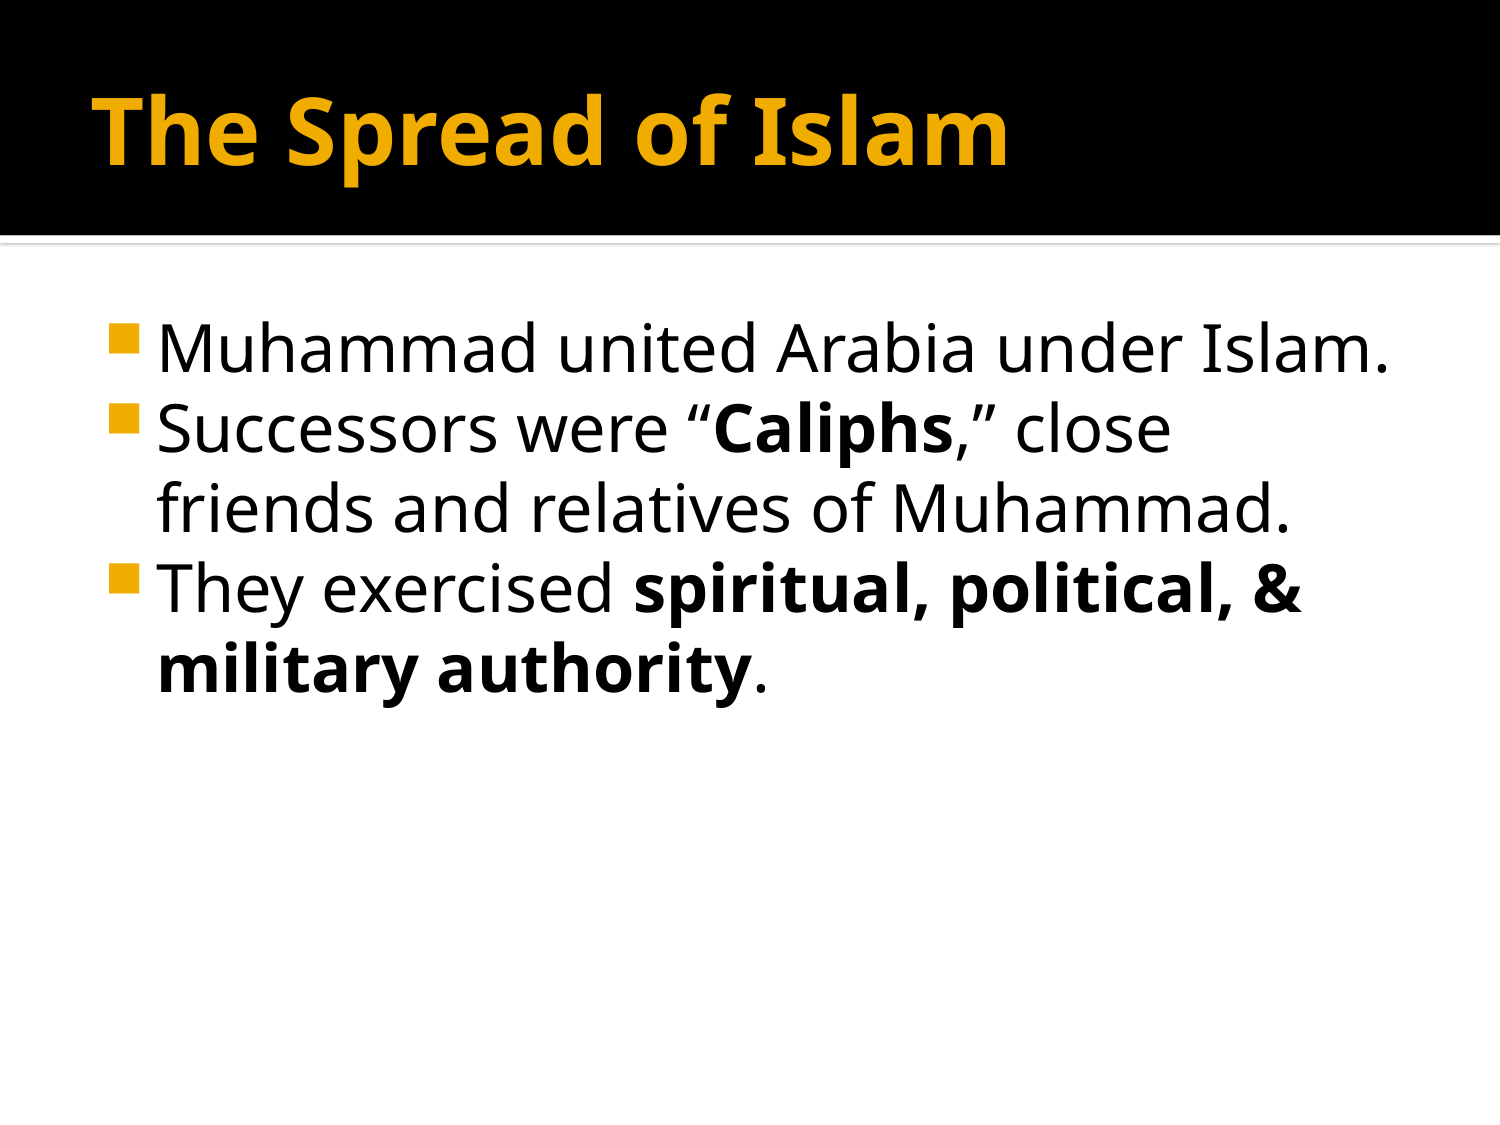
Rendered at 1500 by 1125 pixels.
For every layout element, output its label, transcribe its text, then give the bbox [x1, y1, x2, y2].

title The Spread of Islam [75, 25, 1425, 231]
list Muhammad united Arabia under Islam. Successors were “Caliphs,” close friends and relatives of Muhammad. They exercised spiritual, political, & military authority. [75, 291, 1425, 1050]
